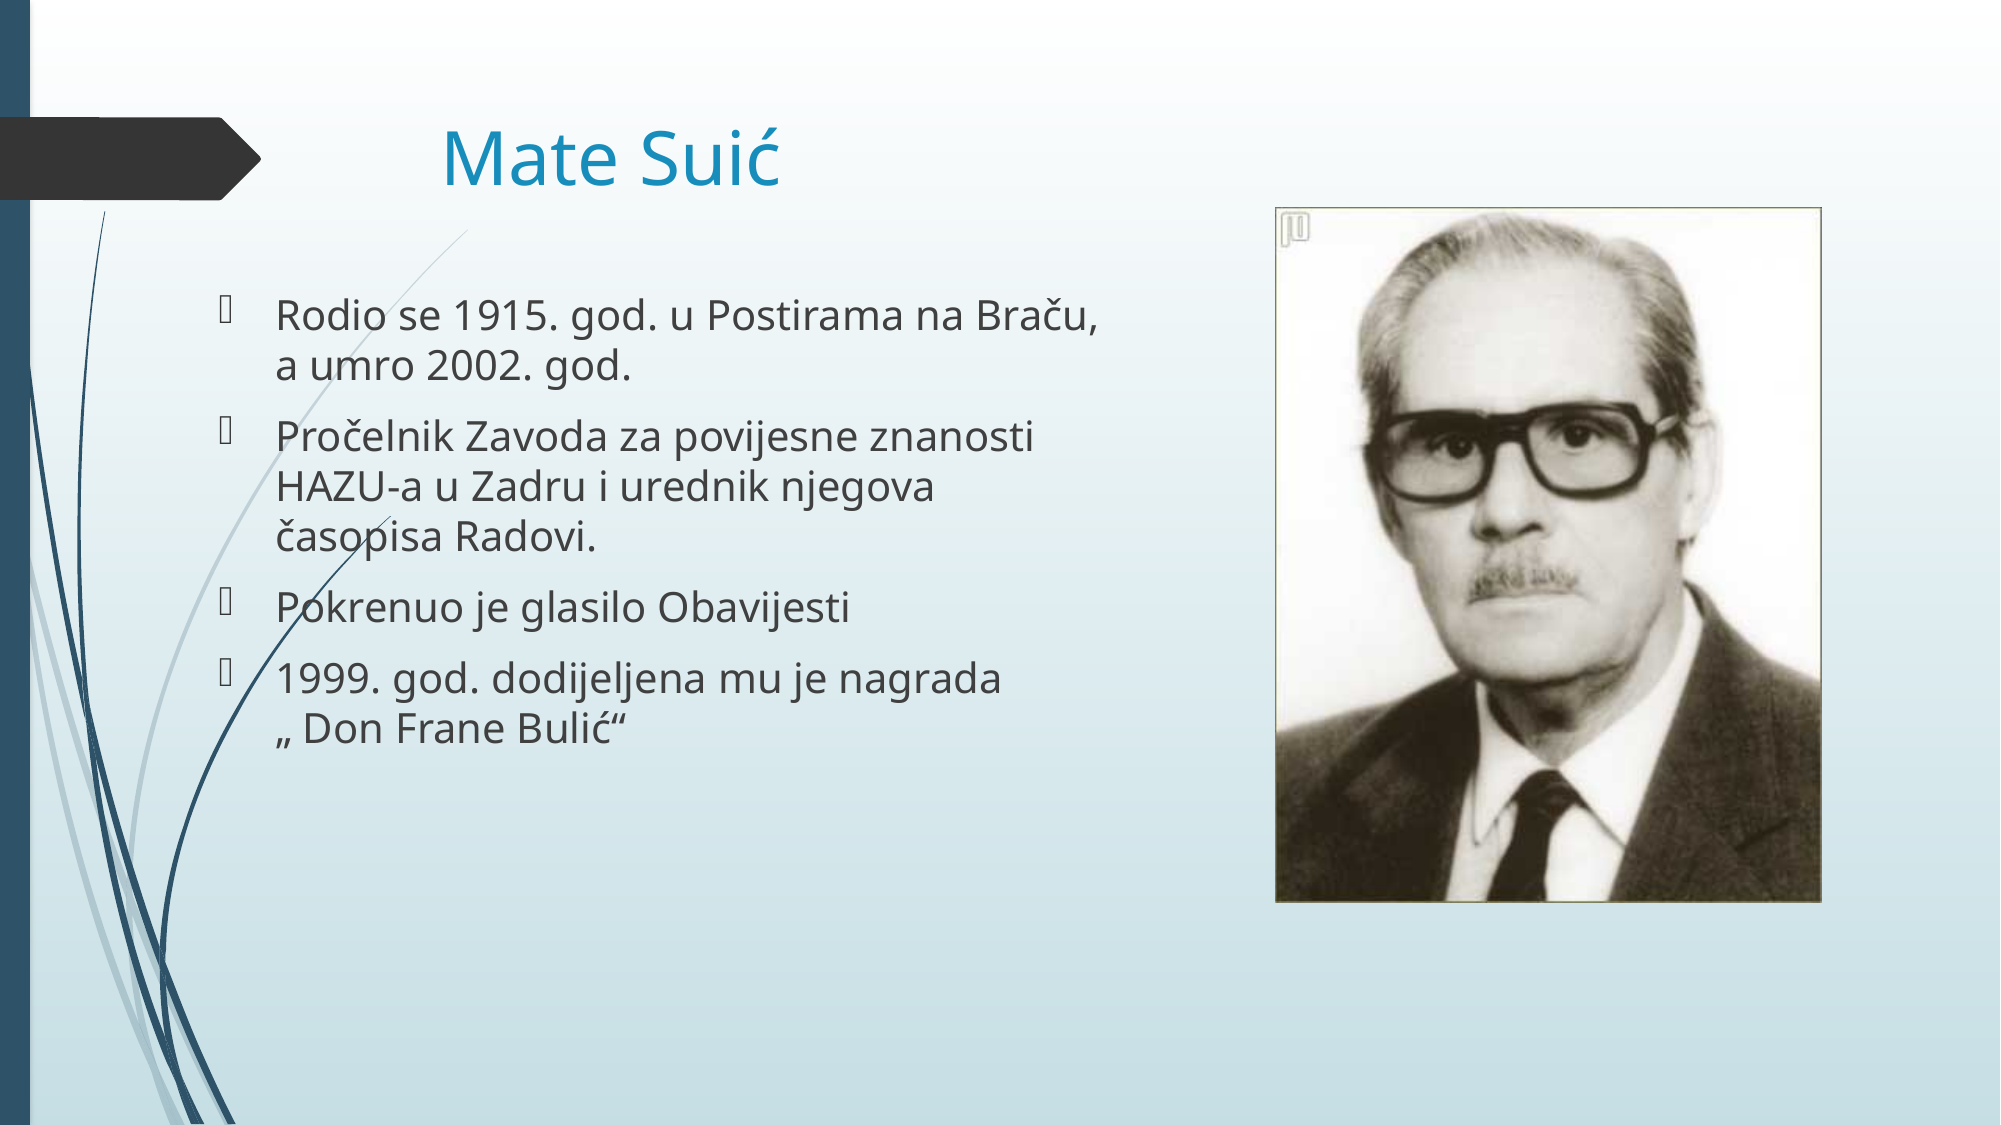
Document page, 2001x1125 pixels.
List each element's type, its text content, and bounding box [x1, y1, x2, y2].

list Rodio se 1915. god. u Postirama na Braču, a umro 2002. god. Pročelnik Zavoda za povijesne znanosti HAZU-a u Zadru i urednik njegova časopisa Radovi. Pokrenuo je glasilo Obavijesti 1999. god. dodijeljena mu je nagrada „ Don Frane Bulić“ [203, 281, 1129, 1055]
picture [1274, 207, 1823, 903]
title Mate Suić [425, 102, 1888, 313]
